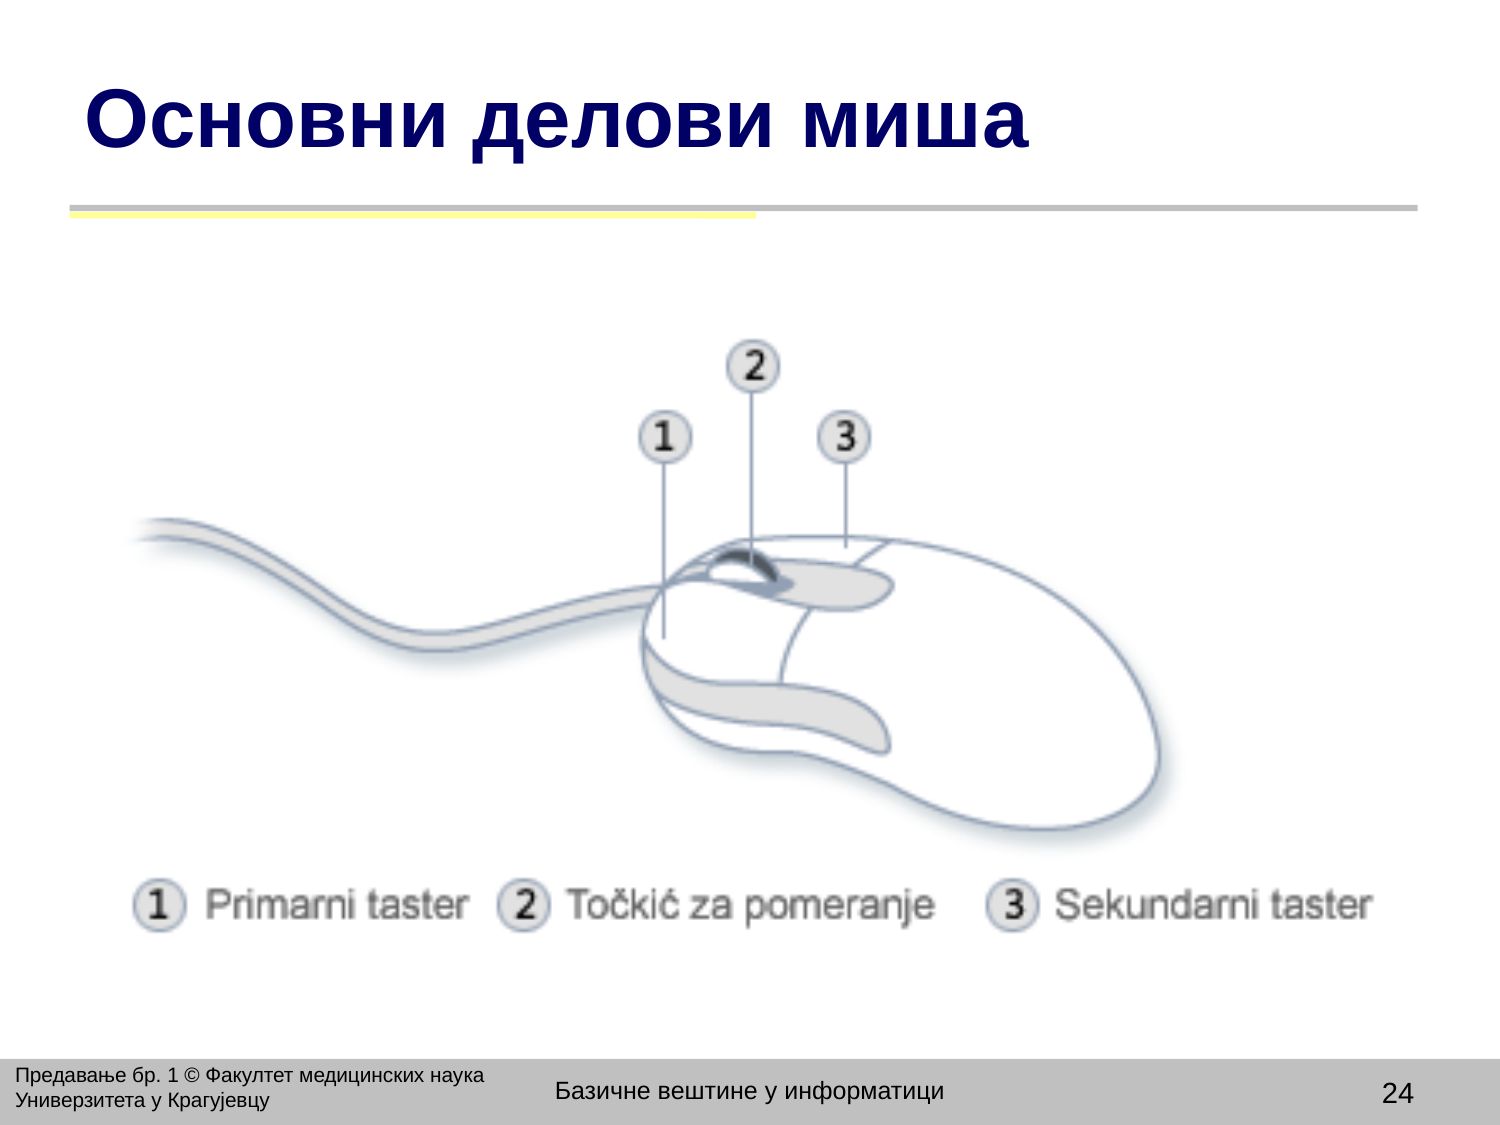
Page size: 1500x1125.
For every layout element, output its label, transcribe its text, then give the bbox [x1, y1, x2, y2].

footer Базичне вештине у информатици [512, 1066, 988, 1125]
slide_number Предавање бр. 1 © Факултет медицинских наука Универзитета у Крагујевцу [0, 1053, 599, 1108]
slide_number 24 [1079, 1066, 1430, 1125]
title Основни делови миша [69, 19, 1426, 208]
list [107, 280, 1378, 985]
